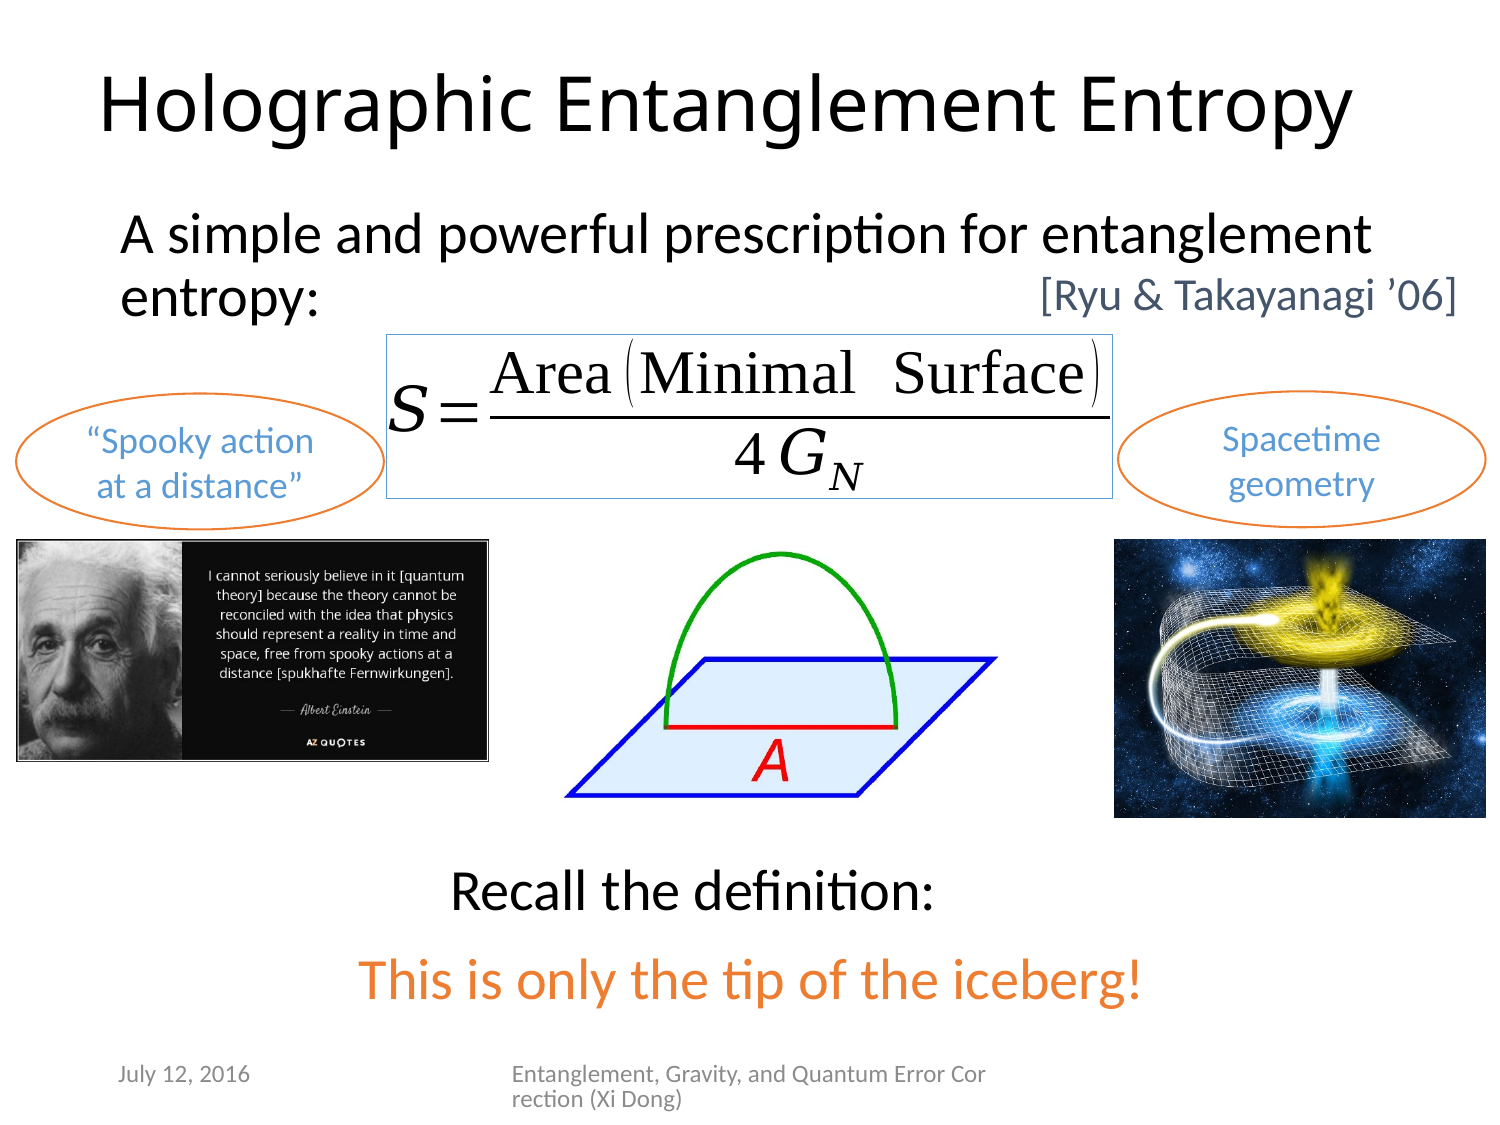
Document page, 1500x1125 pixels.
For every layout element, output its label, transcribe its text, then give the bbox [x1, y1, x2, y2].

picture [559, 545, 1001, 804]
text_box This is only the tip of the iceberg! [105, 941, 1399, 1022]
text_box [Ryu & Takayanagi ’06] [999, 256, 1499, 327]
picture [1114, 539, 1486, 818]
list A simple and powerful prescription for entanglement entropy: [105, 196, 1399, 351]
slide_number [103, 1042, 441, 1103]
footer Entanglement, Gravity, and Quantum Error Correction (Xi Dong) [496, 1042, 1004, 1103]
picture [16, 539, 489, 762]
text_box Holographic Entanglement Entropy [82, 18, 1402, 196]
text_box “Spooky action at a distance” [15, 392, 385, 531]
text_box Spacetime geometry [1117, 390, 1487, 529]
